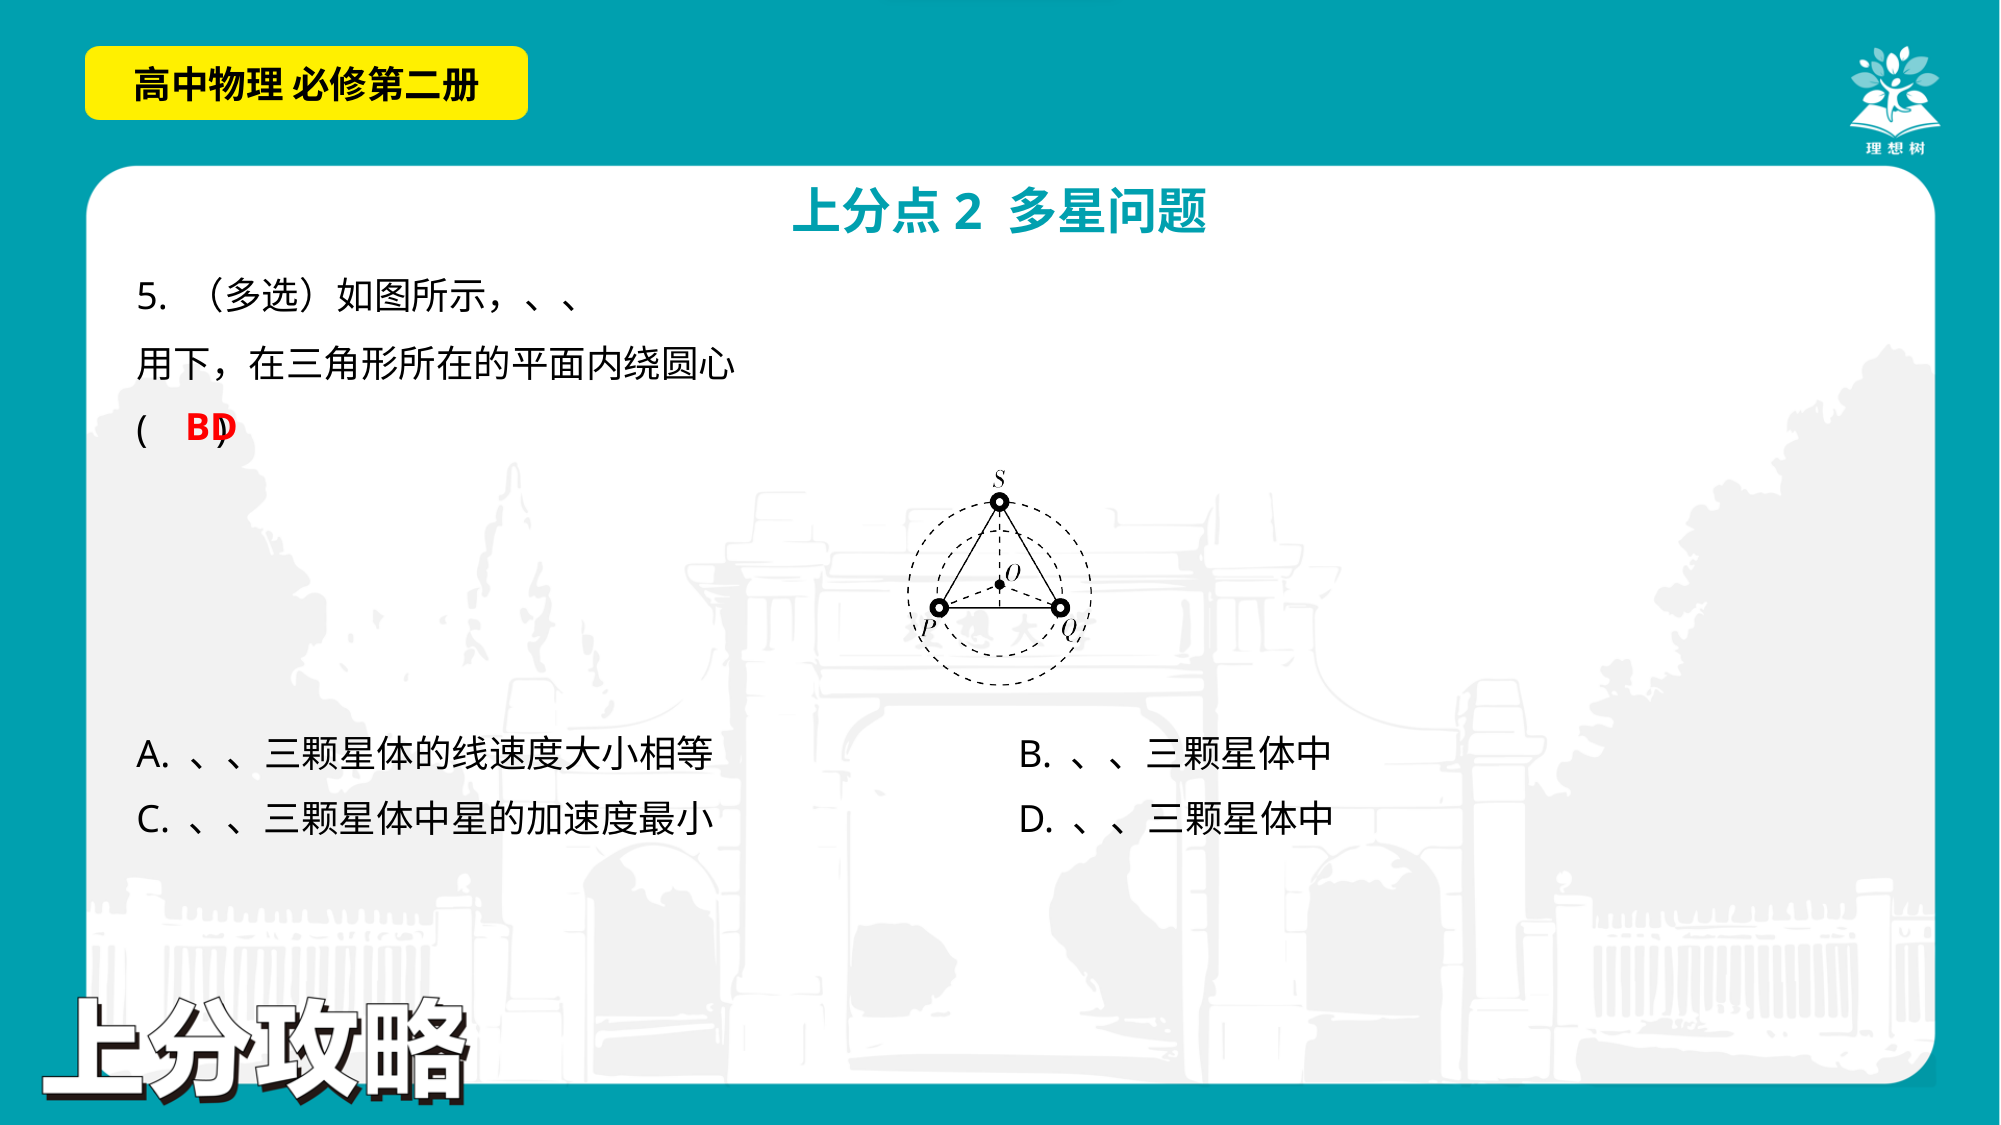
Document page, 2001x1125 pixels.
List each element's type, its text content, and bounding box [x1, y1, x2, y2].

text_box BD [170, 383, 253, 442]
picture [0, 0, 2000, 1125]
